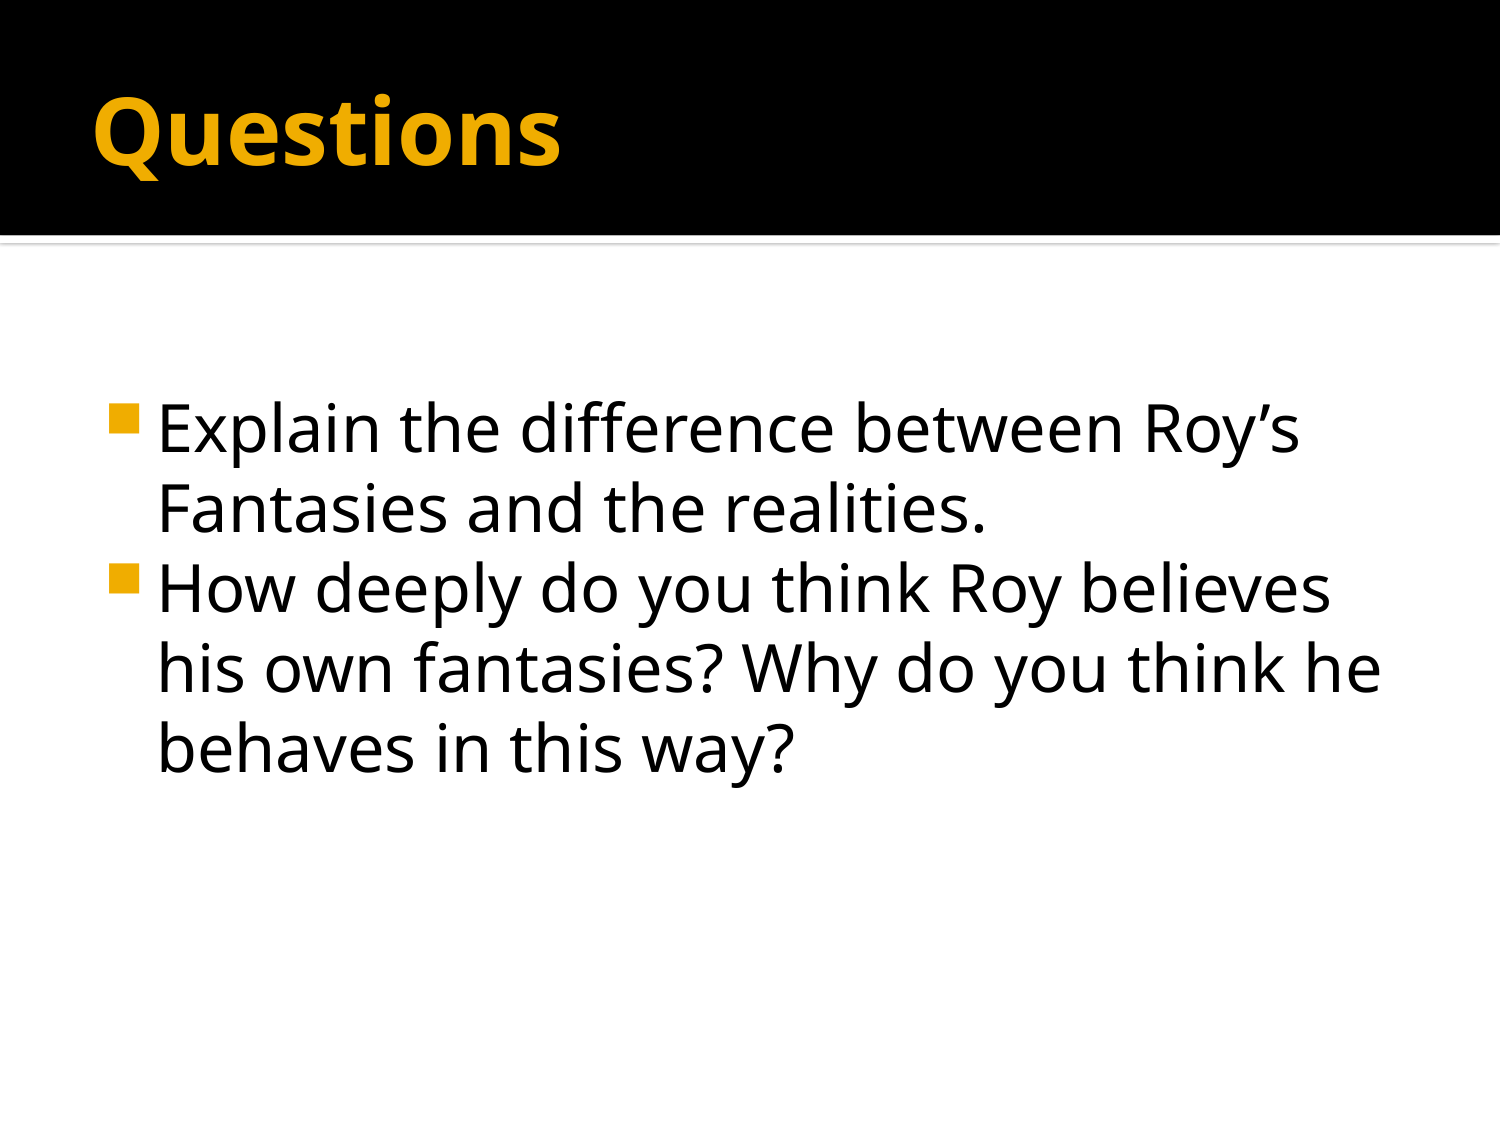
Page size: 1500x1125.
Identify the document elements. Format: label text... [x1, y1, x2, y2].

list Explain the difference between Roy’s Fantasies and the realities. How deeply do you think Roy believes his own fantasies? Why do you think he behaves in this way? [75, 291, 1425, 1050]
title Questions [75, 25, 1425, 231]
